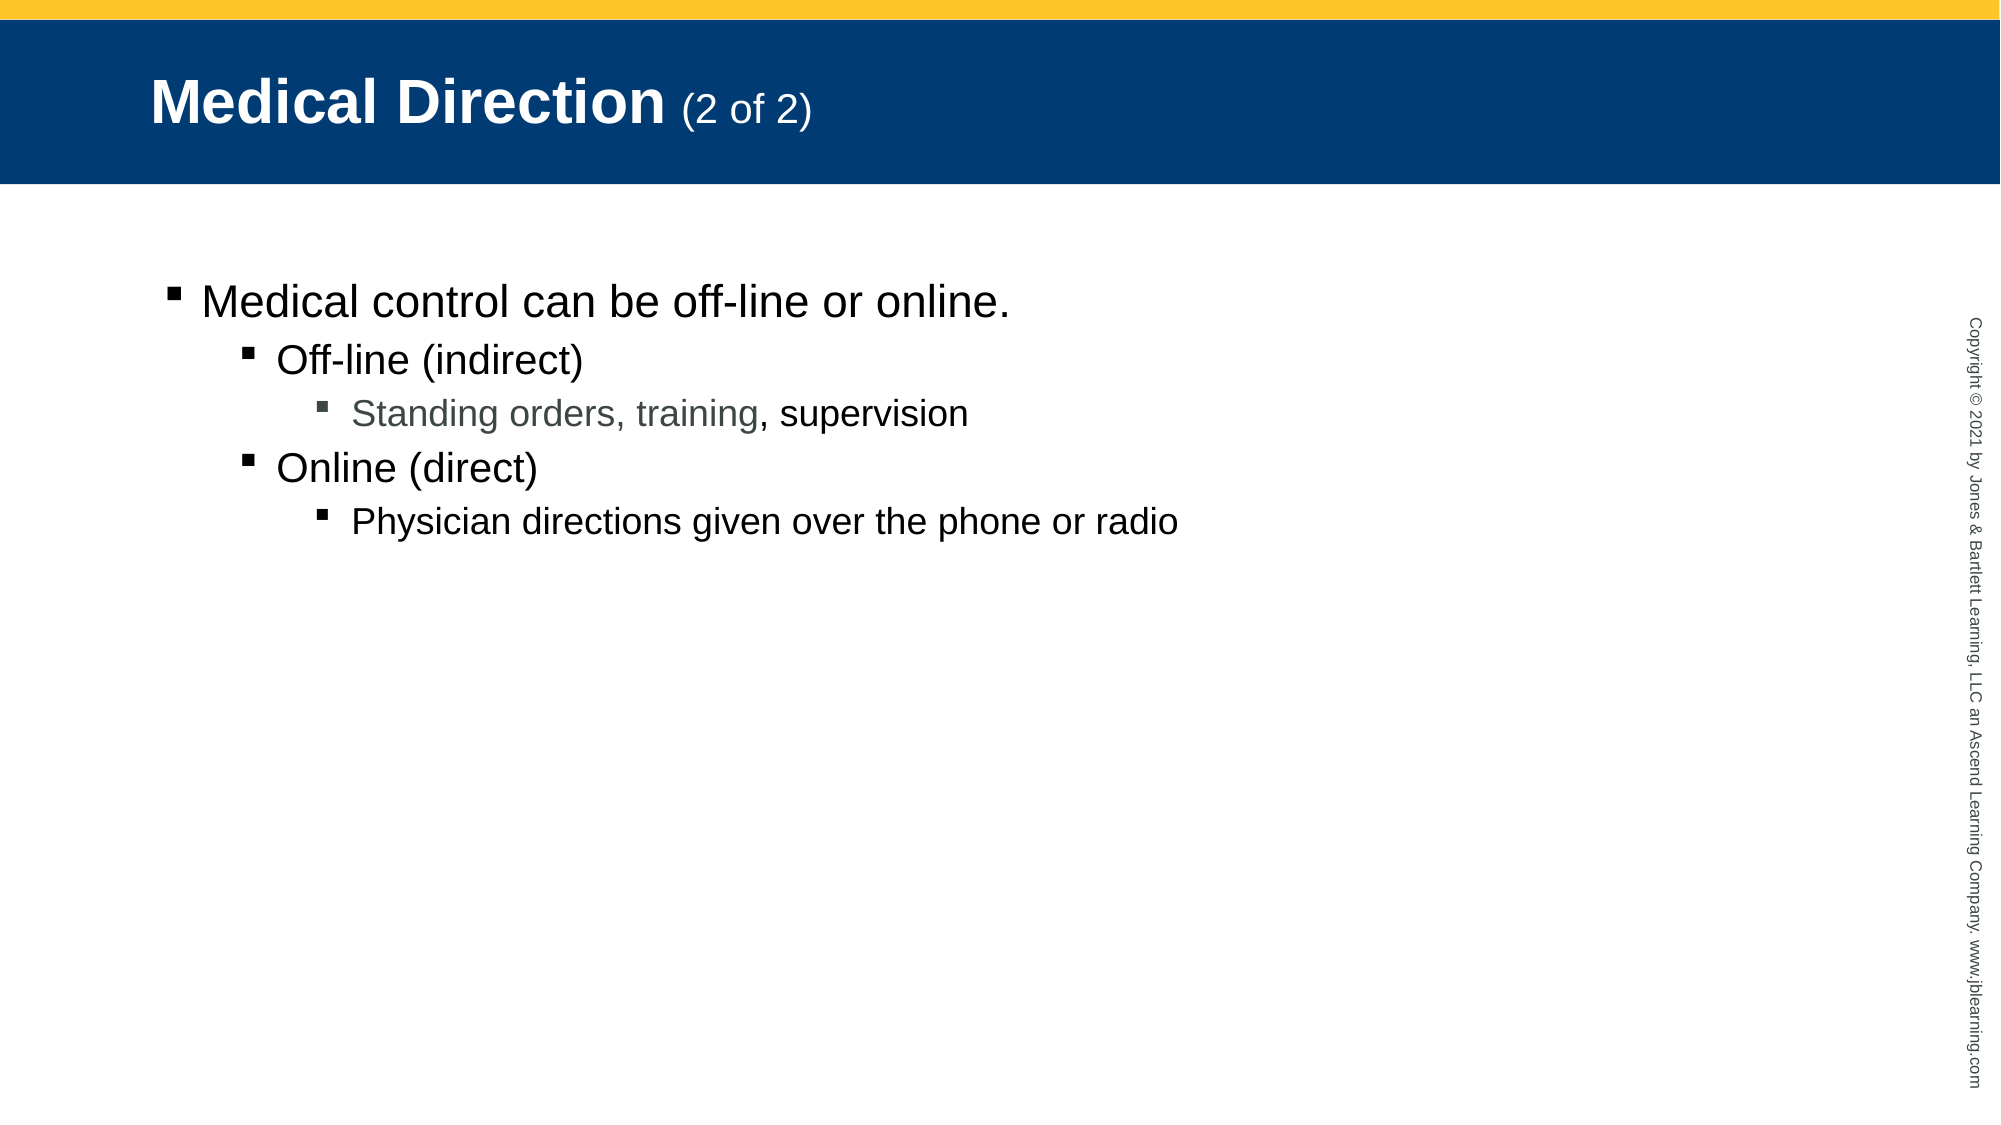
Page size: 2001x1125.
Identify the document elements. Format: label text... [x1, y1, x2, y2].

list Medical control can be off-line or online. Off-line (indirect) Standing orders, training, supervision Online (direct) Physician directions given over the phone or radio [148, 241, 1861, 896]
title Medical Direction (2 of 2) [0, 19, 2000, 185]
